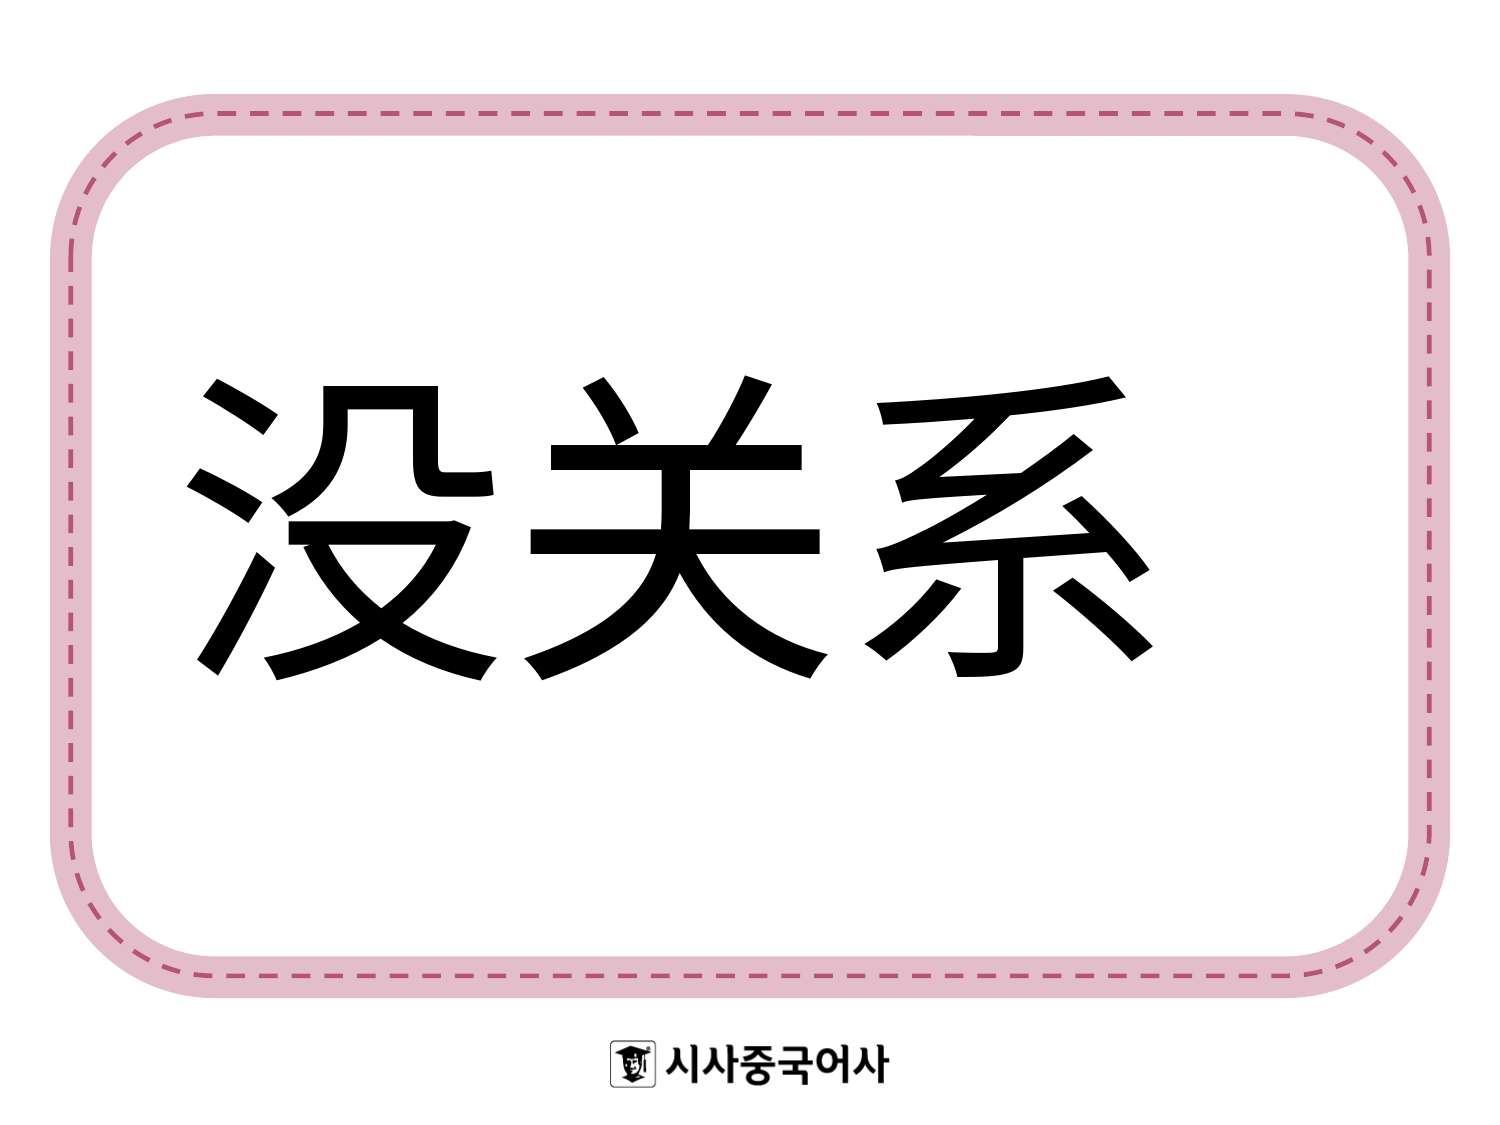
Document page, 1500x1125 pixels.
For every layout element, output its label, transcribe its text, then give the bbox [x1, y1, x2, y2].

text_box 没关系 [145, 189, 1354, 853]
picture [602, 1034, 898, 1094]
